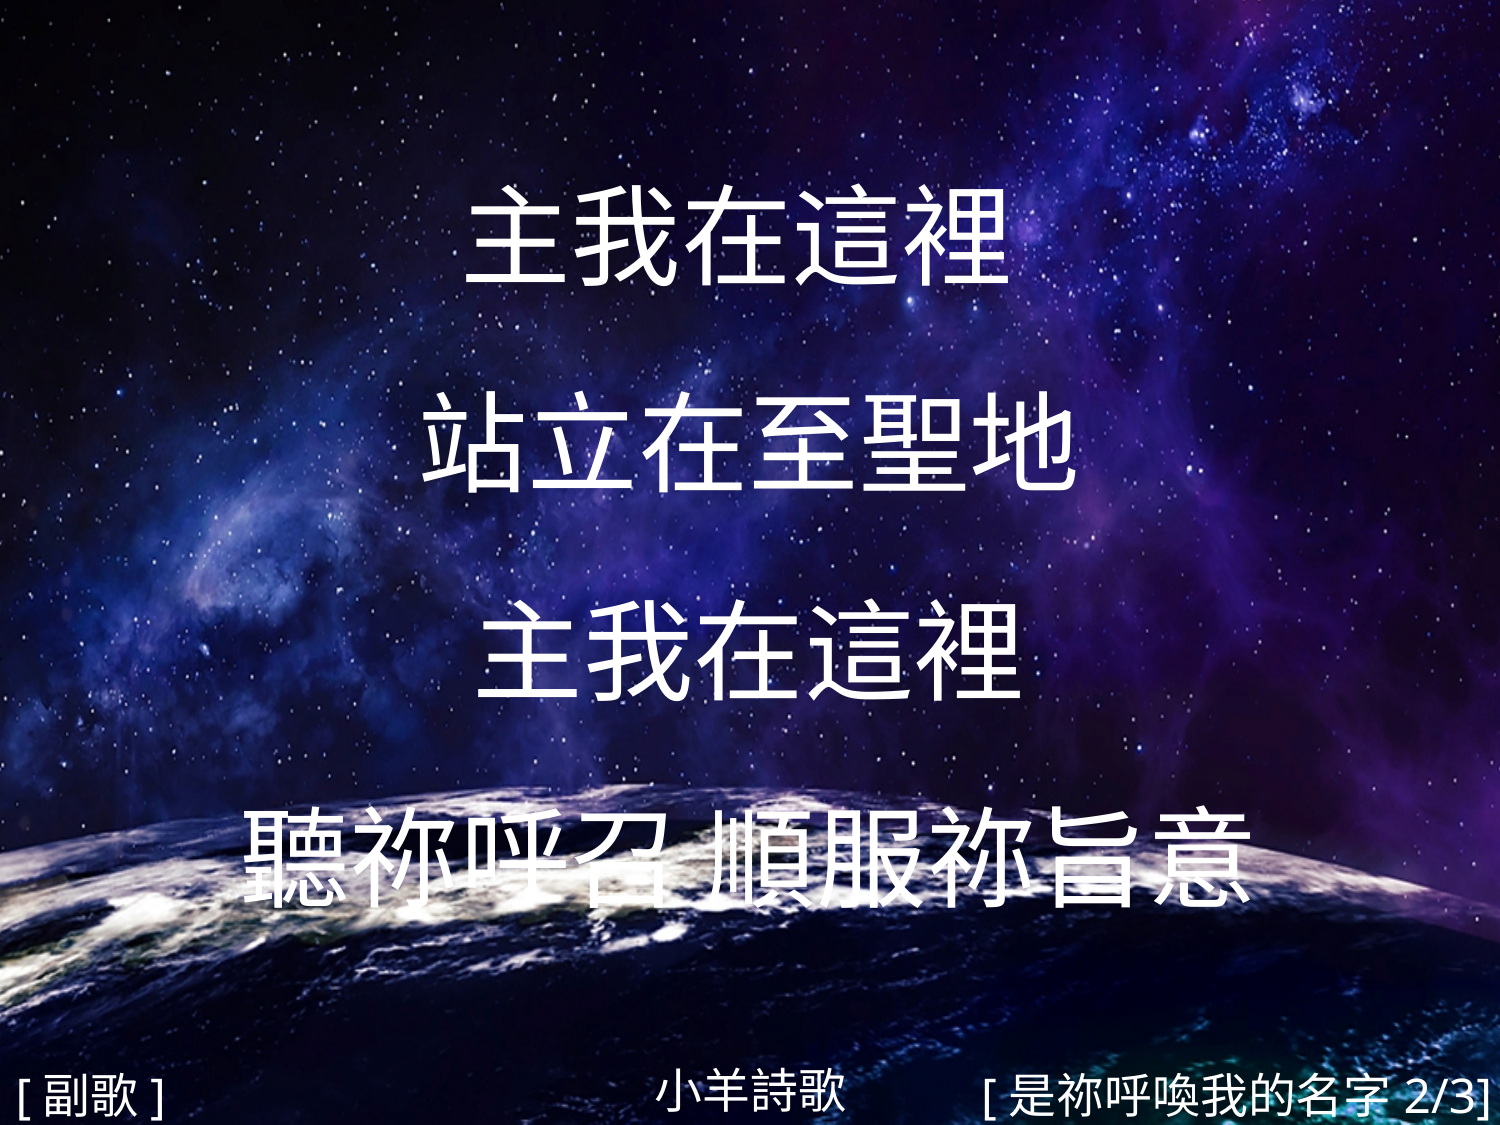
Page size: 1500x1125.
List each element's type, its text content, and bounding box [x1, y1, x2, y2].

title [0, 706, 1494, 710]
text_box [是祢呼喚我的名字2/3] [868, 1058, 1500, 1125]
subtitle 小羊詩歌 [0, 1053, 1500, 1125]
text_box 主我在這裡 站立在至聖地 主我在這裡 聽祢呼召 順服祢旨意 [0, 84, 1500, 706]
picture [0, 706, 1500, 1053]
picture [0, 0, 1500, 84]
text_box [副歌] [0, 1058, 271, 1125]
